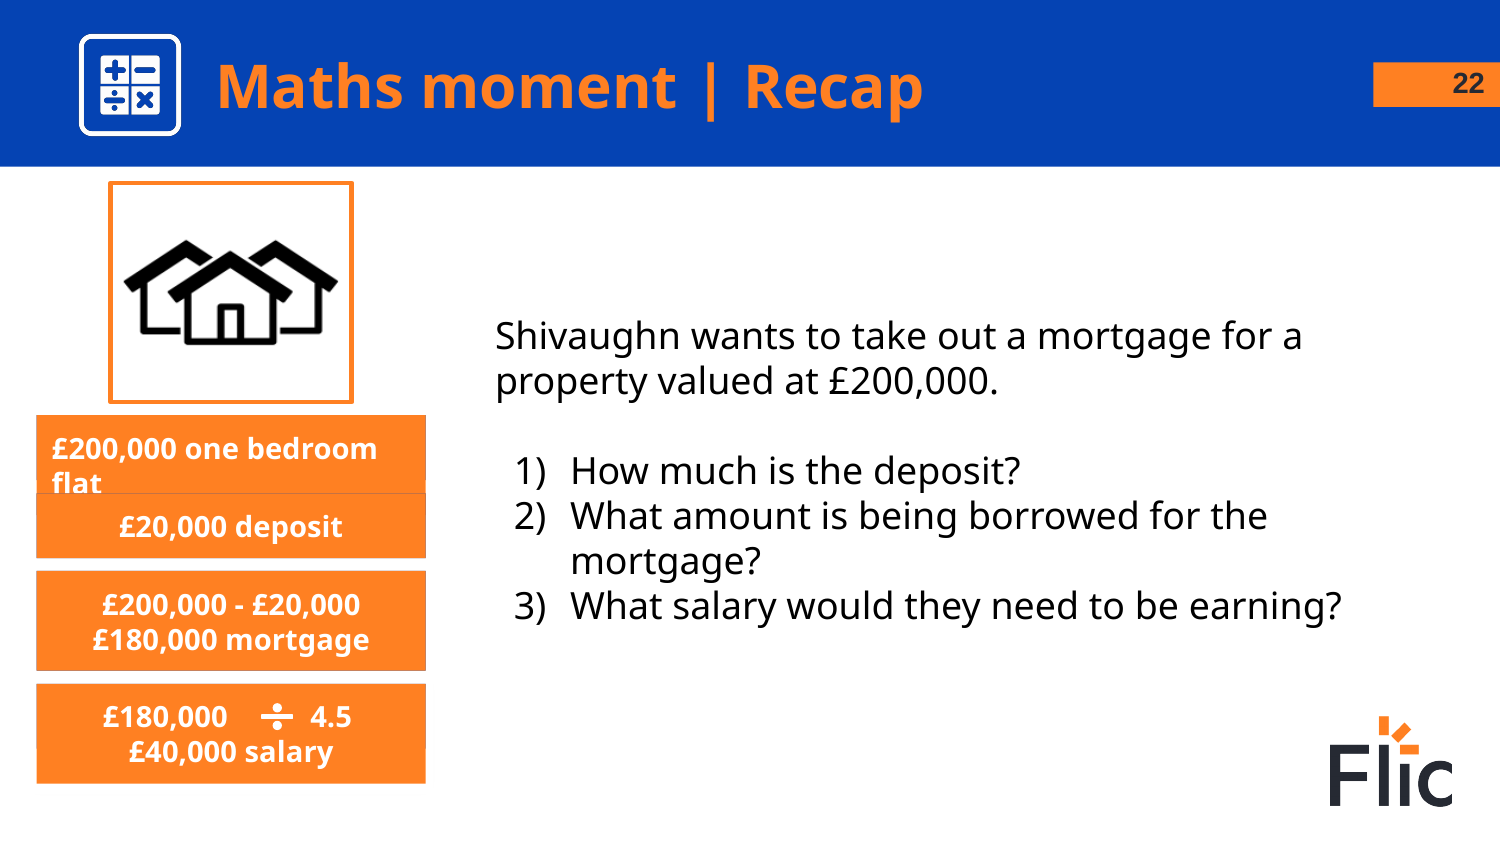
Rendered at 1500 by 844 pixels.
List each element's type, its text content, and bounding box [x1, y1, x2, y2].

picture [73, 27, 188, 142]
text_box £20,000 deposit [36, 493, 426, 559]
text_box [262, 714, 293, 719]
text_box £200,000 - £20,000 £180,000 mortgage [36, 570, 426, 671]
text_box £180,000 4.5 £40,000 salary [36, 683, 426, 784]
text_box [273, 703, 282, 712]
picture [112, 184, 350, 401]
text_box Maths moment | Recap [199, 41, 1346, 127]
text_box [273, 721, 282, 730]
text_box Shivaughn wants to take out a mortgage for a property valued at £200,000. How much is the deposit? What amount is being borrowed for the mortgage? What salary would they need to be earning? [480, 296, 1428, 642]
picture [1330, 716, 1452, 807]
text_box £200,000 one bedroom flat [36, 415, 426, 493]
slide_number ‹#› [1410, 49, 1500, 115]
